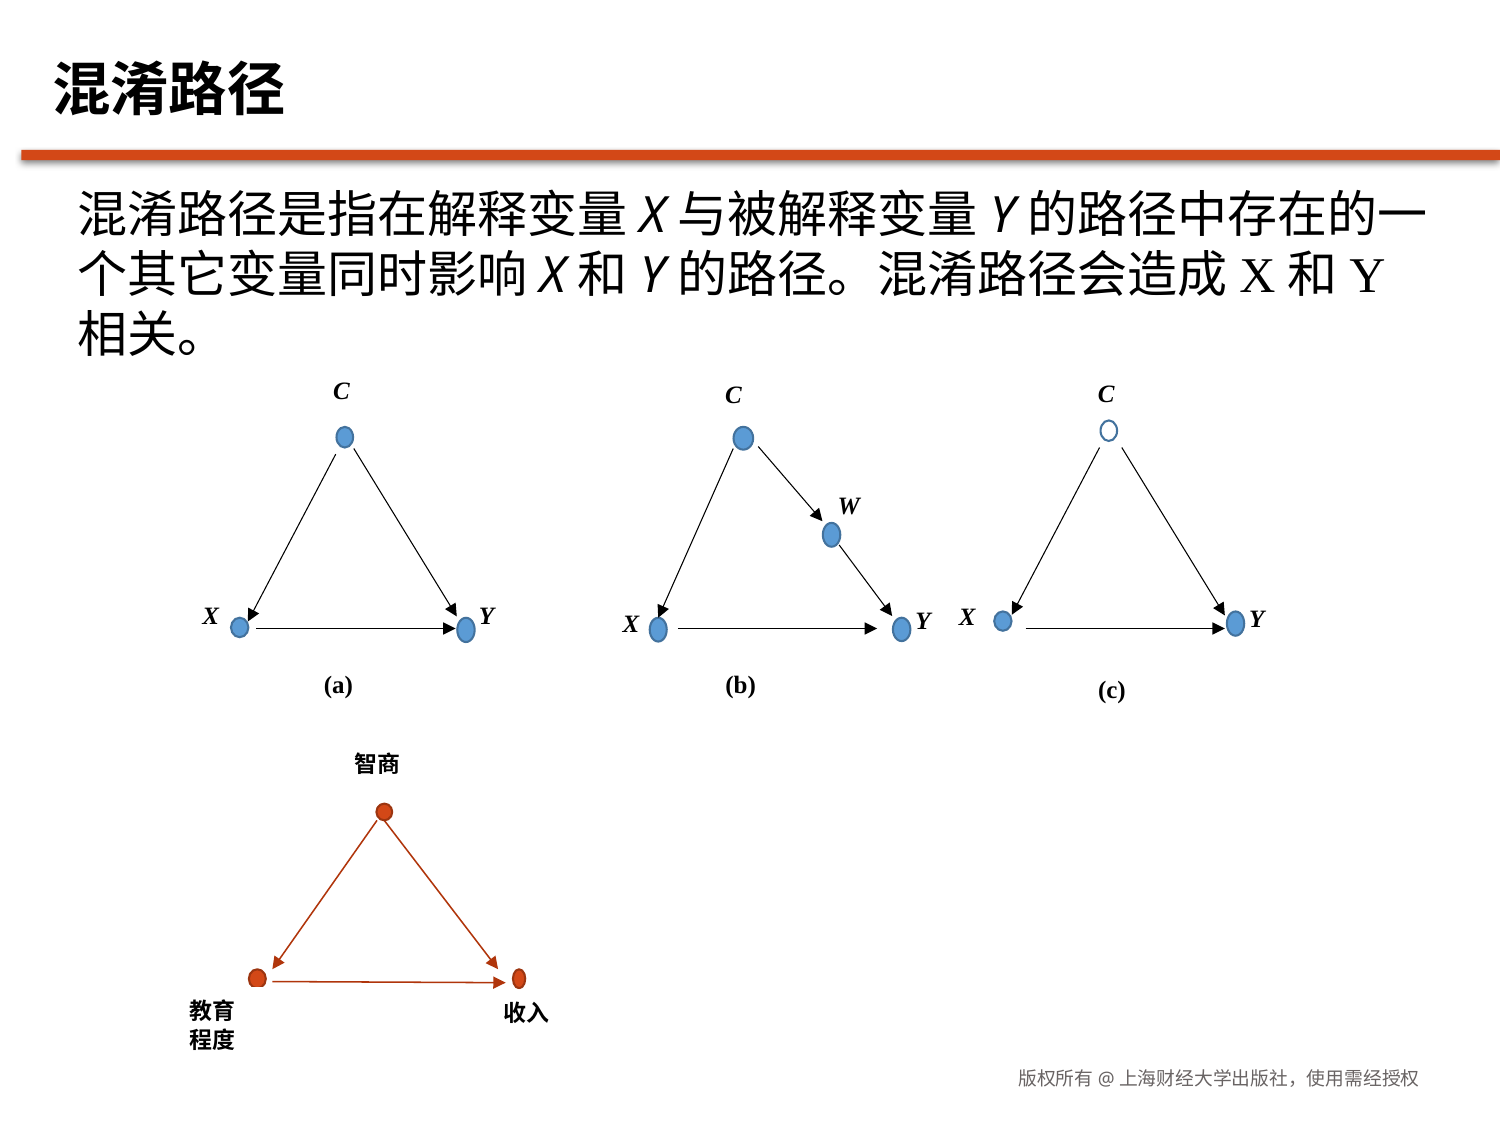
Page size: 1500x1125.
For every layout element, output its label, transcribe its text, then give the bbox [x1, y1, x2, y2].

list 混淆路径是指在解释变量X与被解释变量Y的路径中存在的一个其它变量同时影响X和Y的路径。混淆路径会造成X和Y相关。 [62, 174, 1450, 1032]
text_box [174, 739, 570, 1038]
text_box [187, 367, 1296, 737]
text_box [65, 316, 891, 392]
title 混淆路径 [37, 50, 1369, 138]
footer 版权所有@上海财经大学出版社，使用需经授权 [975, 1046, 1463, 1109]
